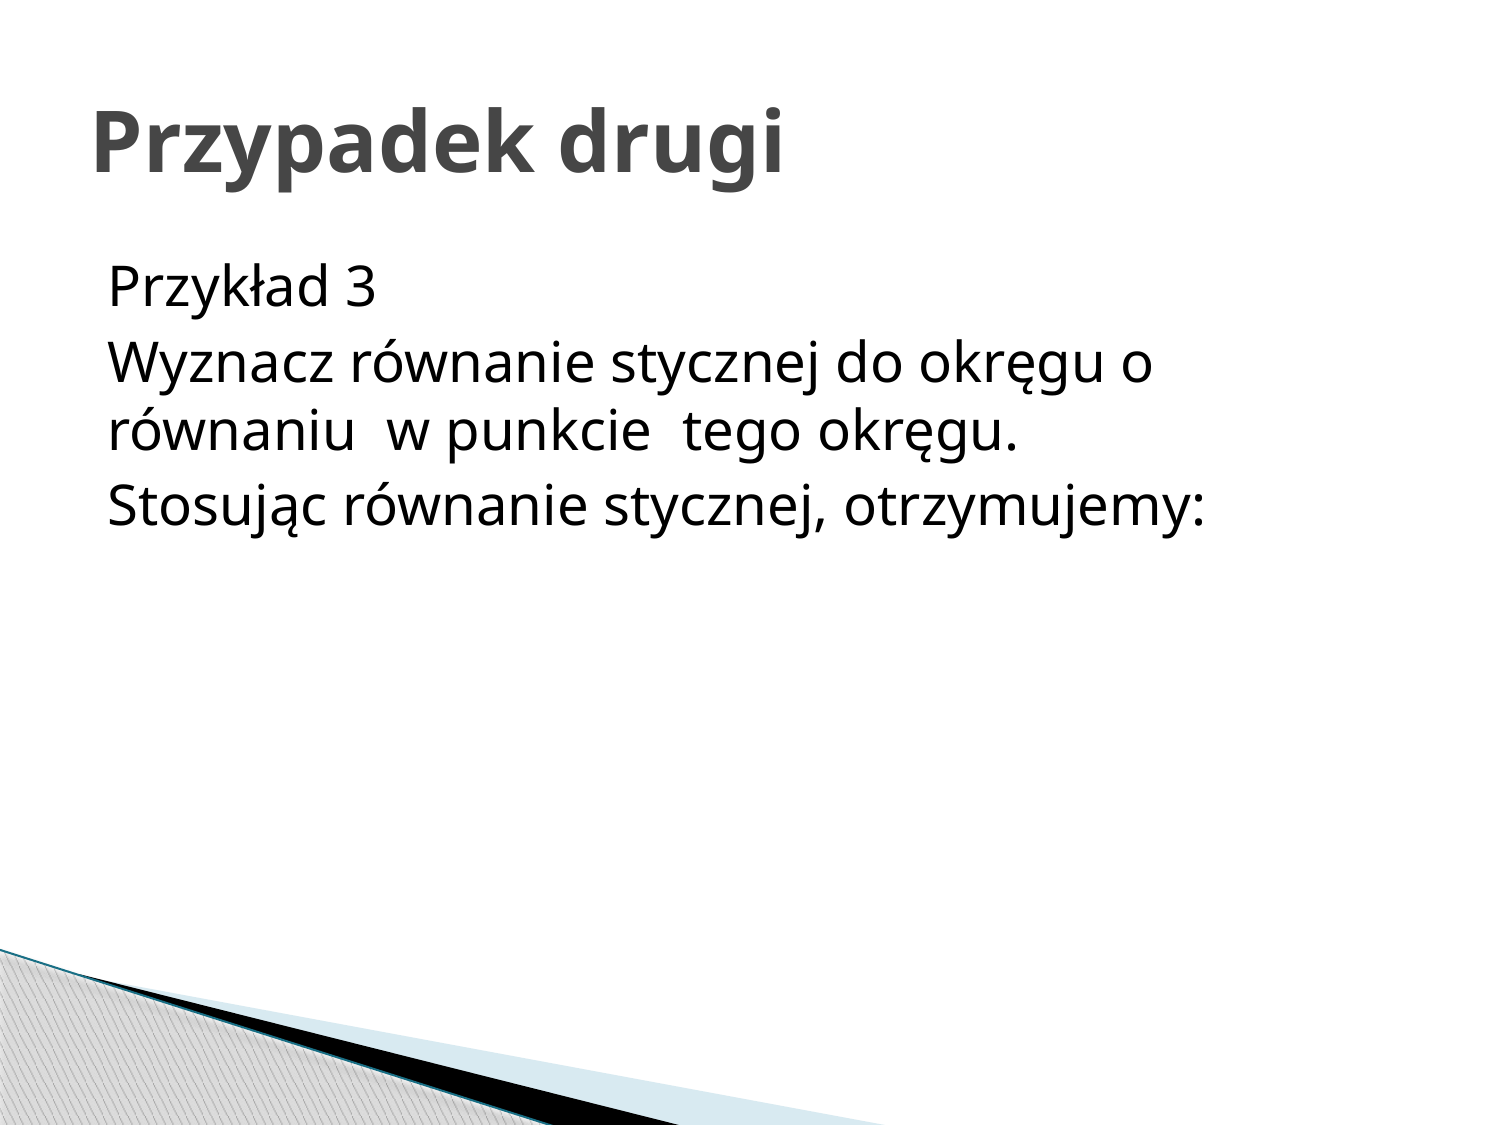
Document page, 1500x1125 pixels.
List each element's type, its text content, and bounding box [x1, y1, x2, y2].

title Przypadek drugi [75, 45, 1425, 233]
